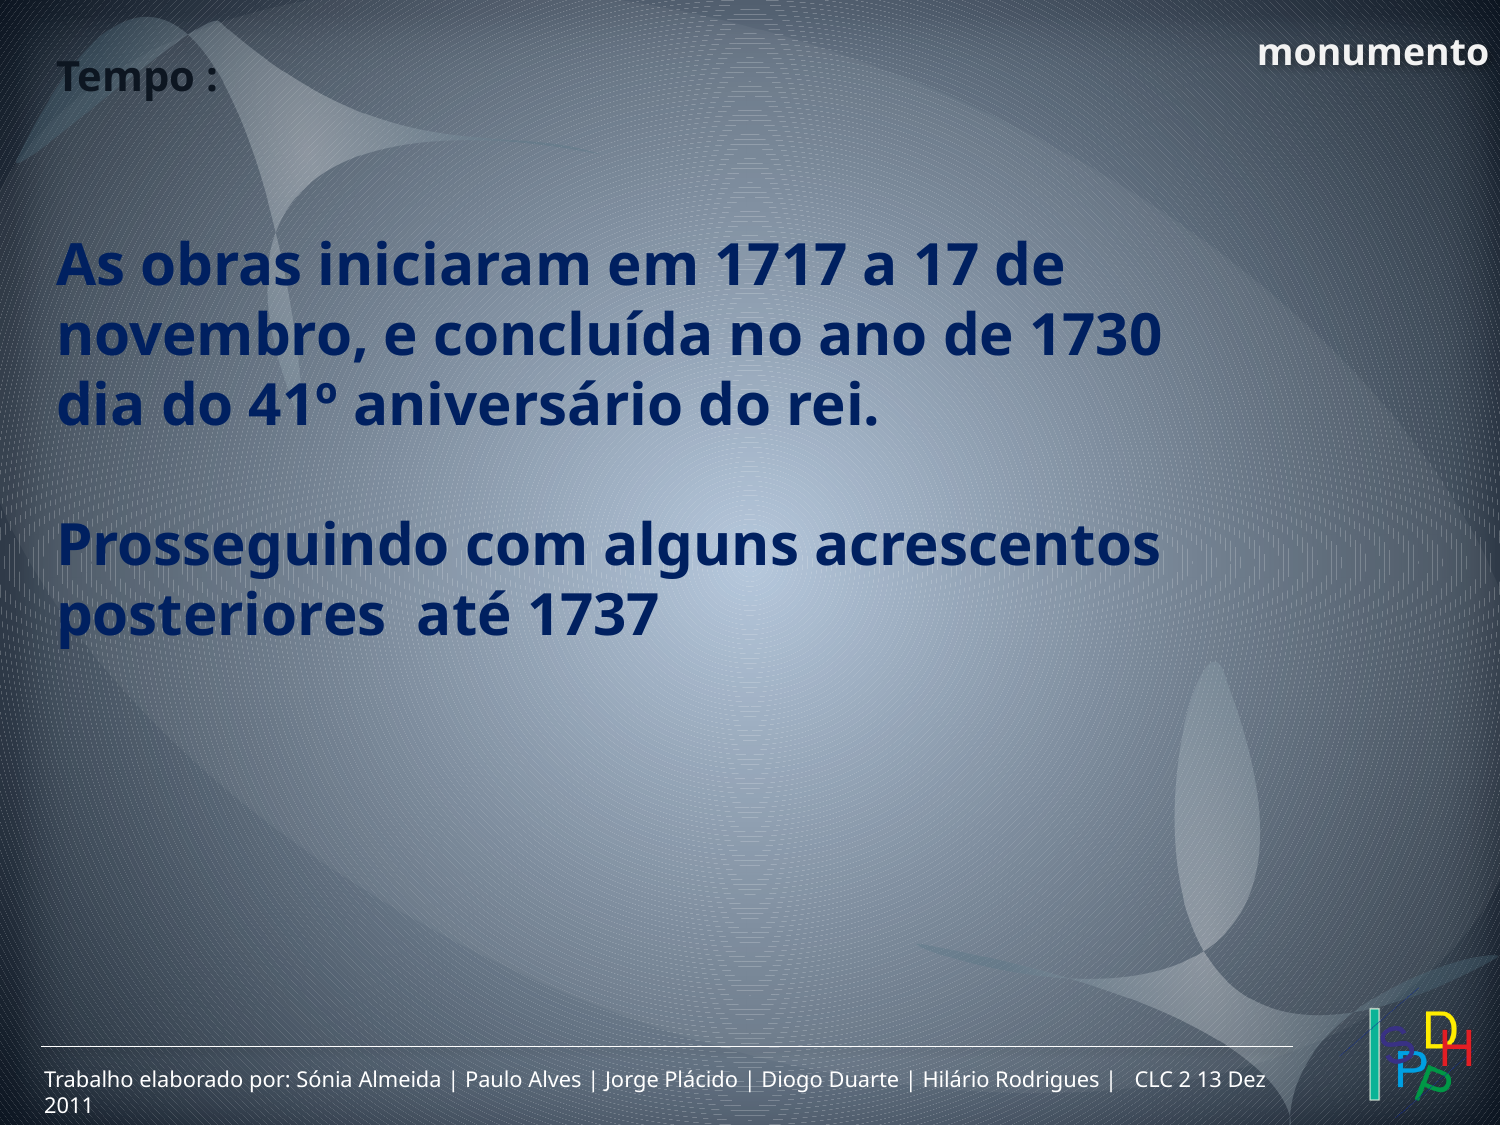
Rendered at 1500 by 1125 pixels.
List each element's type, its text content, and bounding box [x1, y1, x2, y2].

text_box As obras iniciaram em 1717 a 17 de novembro, e concluída no ano de 1730 dia do 41º aniversário do rei. Prosseguindo com alguns acrescentos posteriores até 1737 [41, 219, 1282, 655]
picture [0, 0, 1500, 1125]
text_box Tempo : [41, 42, 792, 203]
text_box monumento [1242, 20, 1500, 80]
text_box Trabalho elaborado por: Sónia Almeida | Paulo Alves | Jorge Plácido | Diogo Duarte | Hilário Rodrigues | CLC 2 13 Dez 2011 [29, 1058, 1294, 1125]
